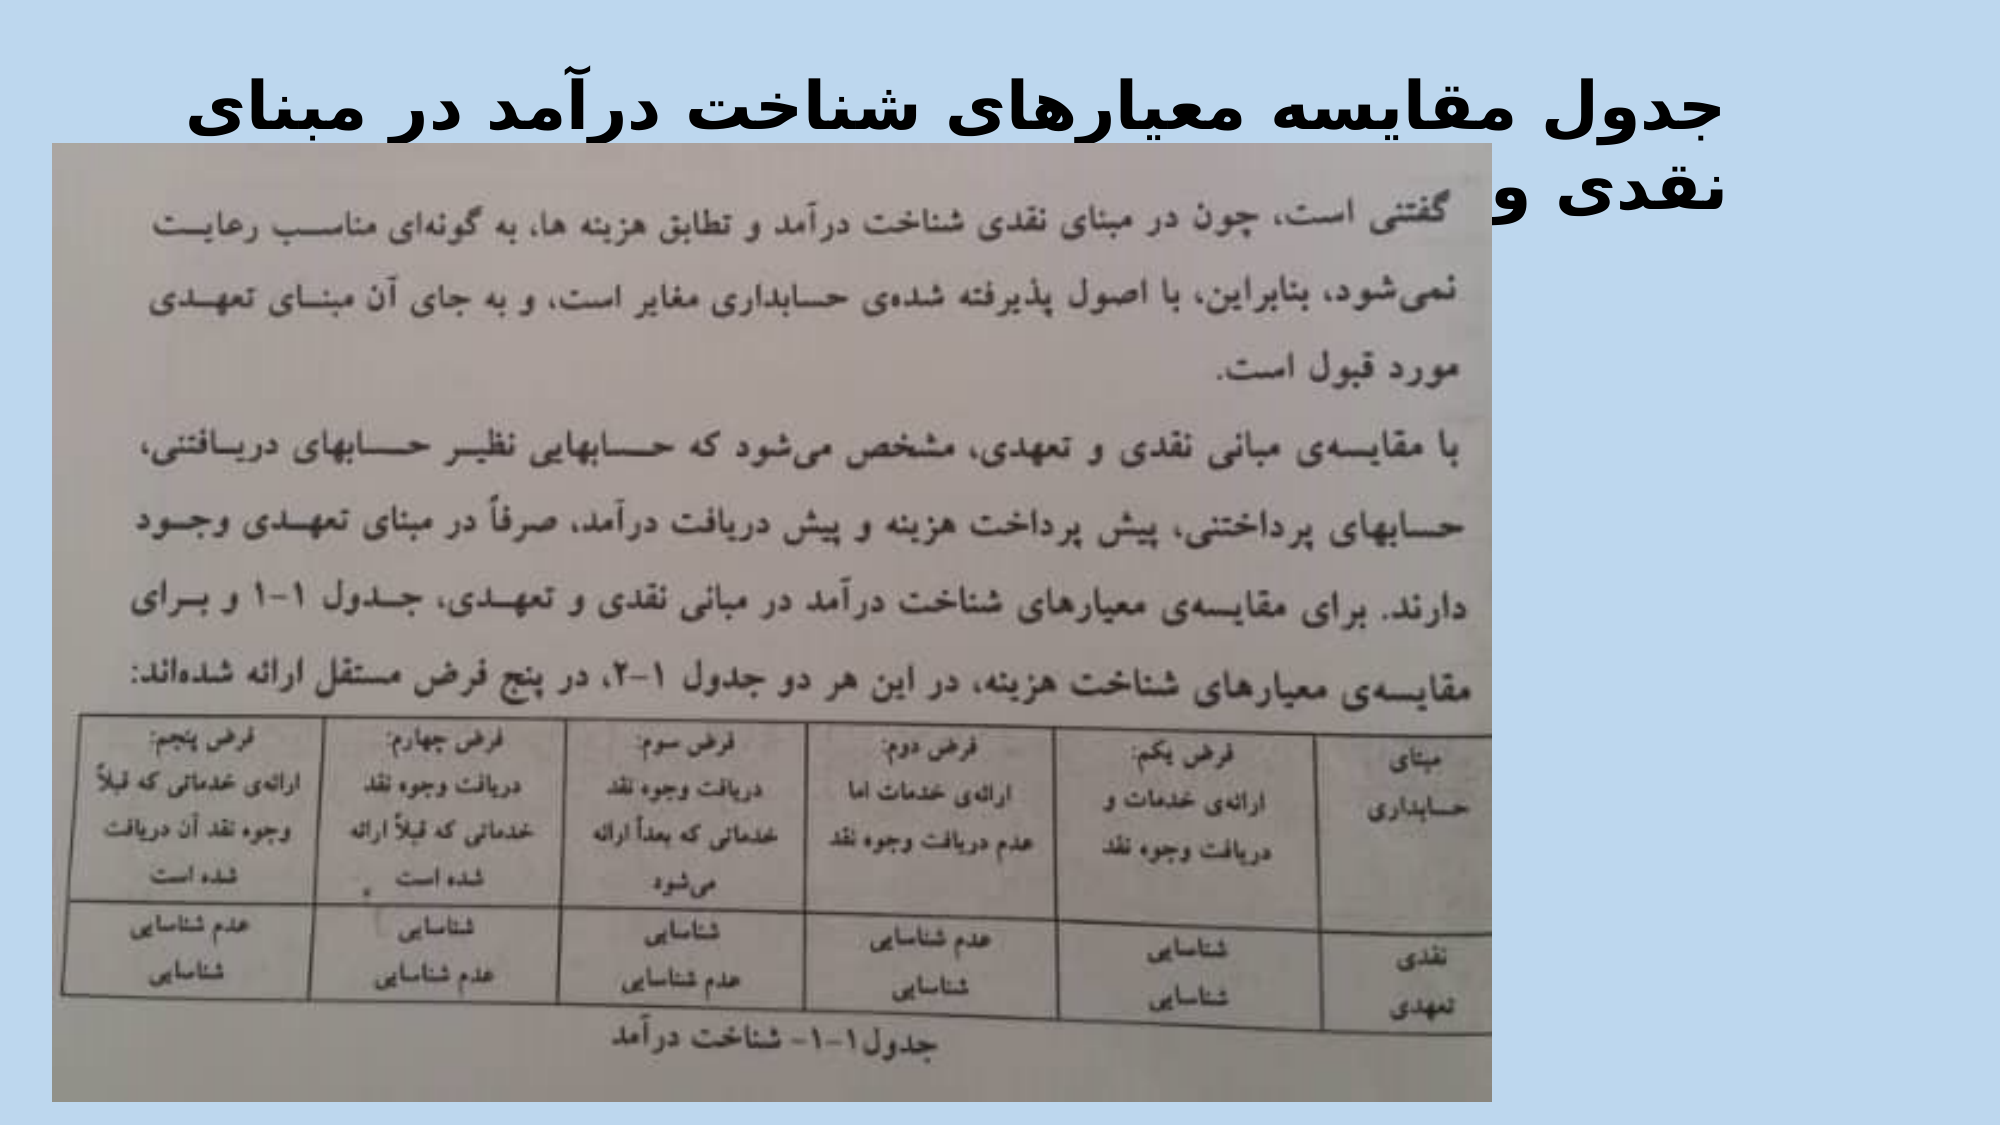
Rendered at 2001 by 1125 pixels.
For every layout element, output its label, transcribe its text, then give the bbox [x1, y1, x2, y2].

picture [43, 143, 1492, 1102]
text_box جدول مقایسه معیارهای شناخت درآمد در مبنای نقدی و تعهدی [159, 55, 1743, 231]
